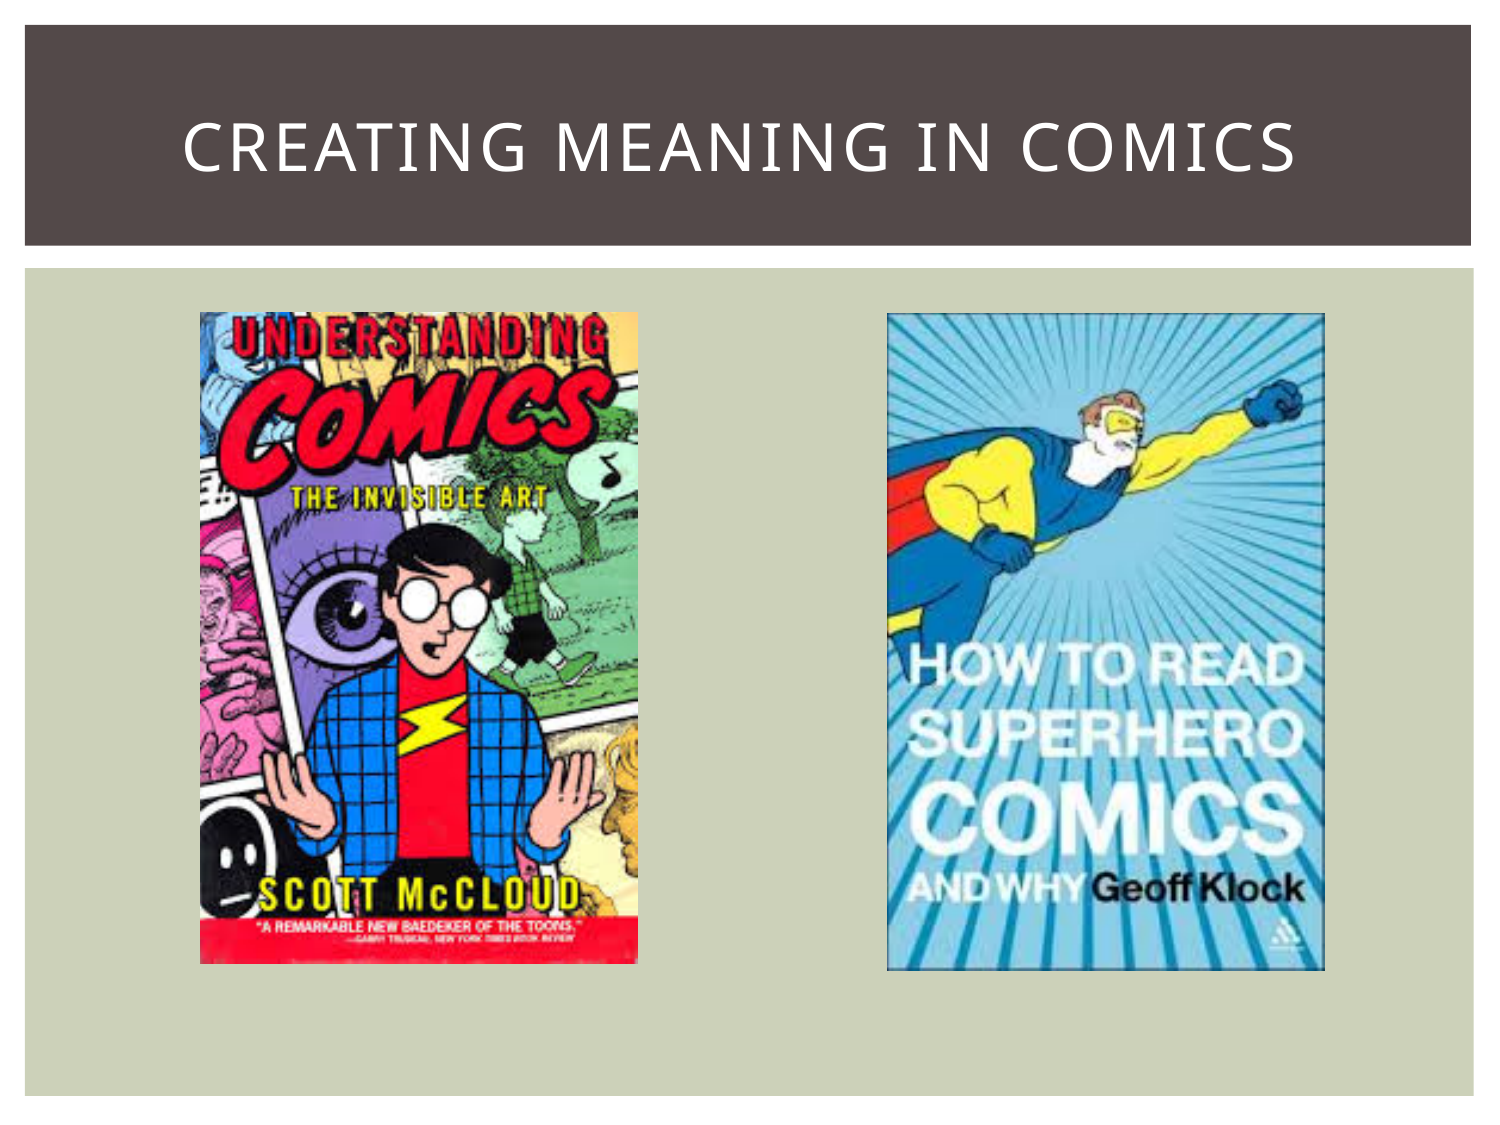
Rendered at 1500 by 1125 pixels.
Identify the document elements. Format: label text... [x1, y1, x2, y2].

title Creating Meaning in Comics [62, 58, 1438, 232]
picture [199, 312, 638, 965]
picture [887, 312, 1326, 971]
